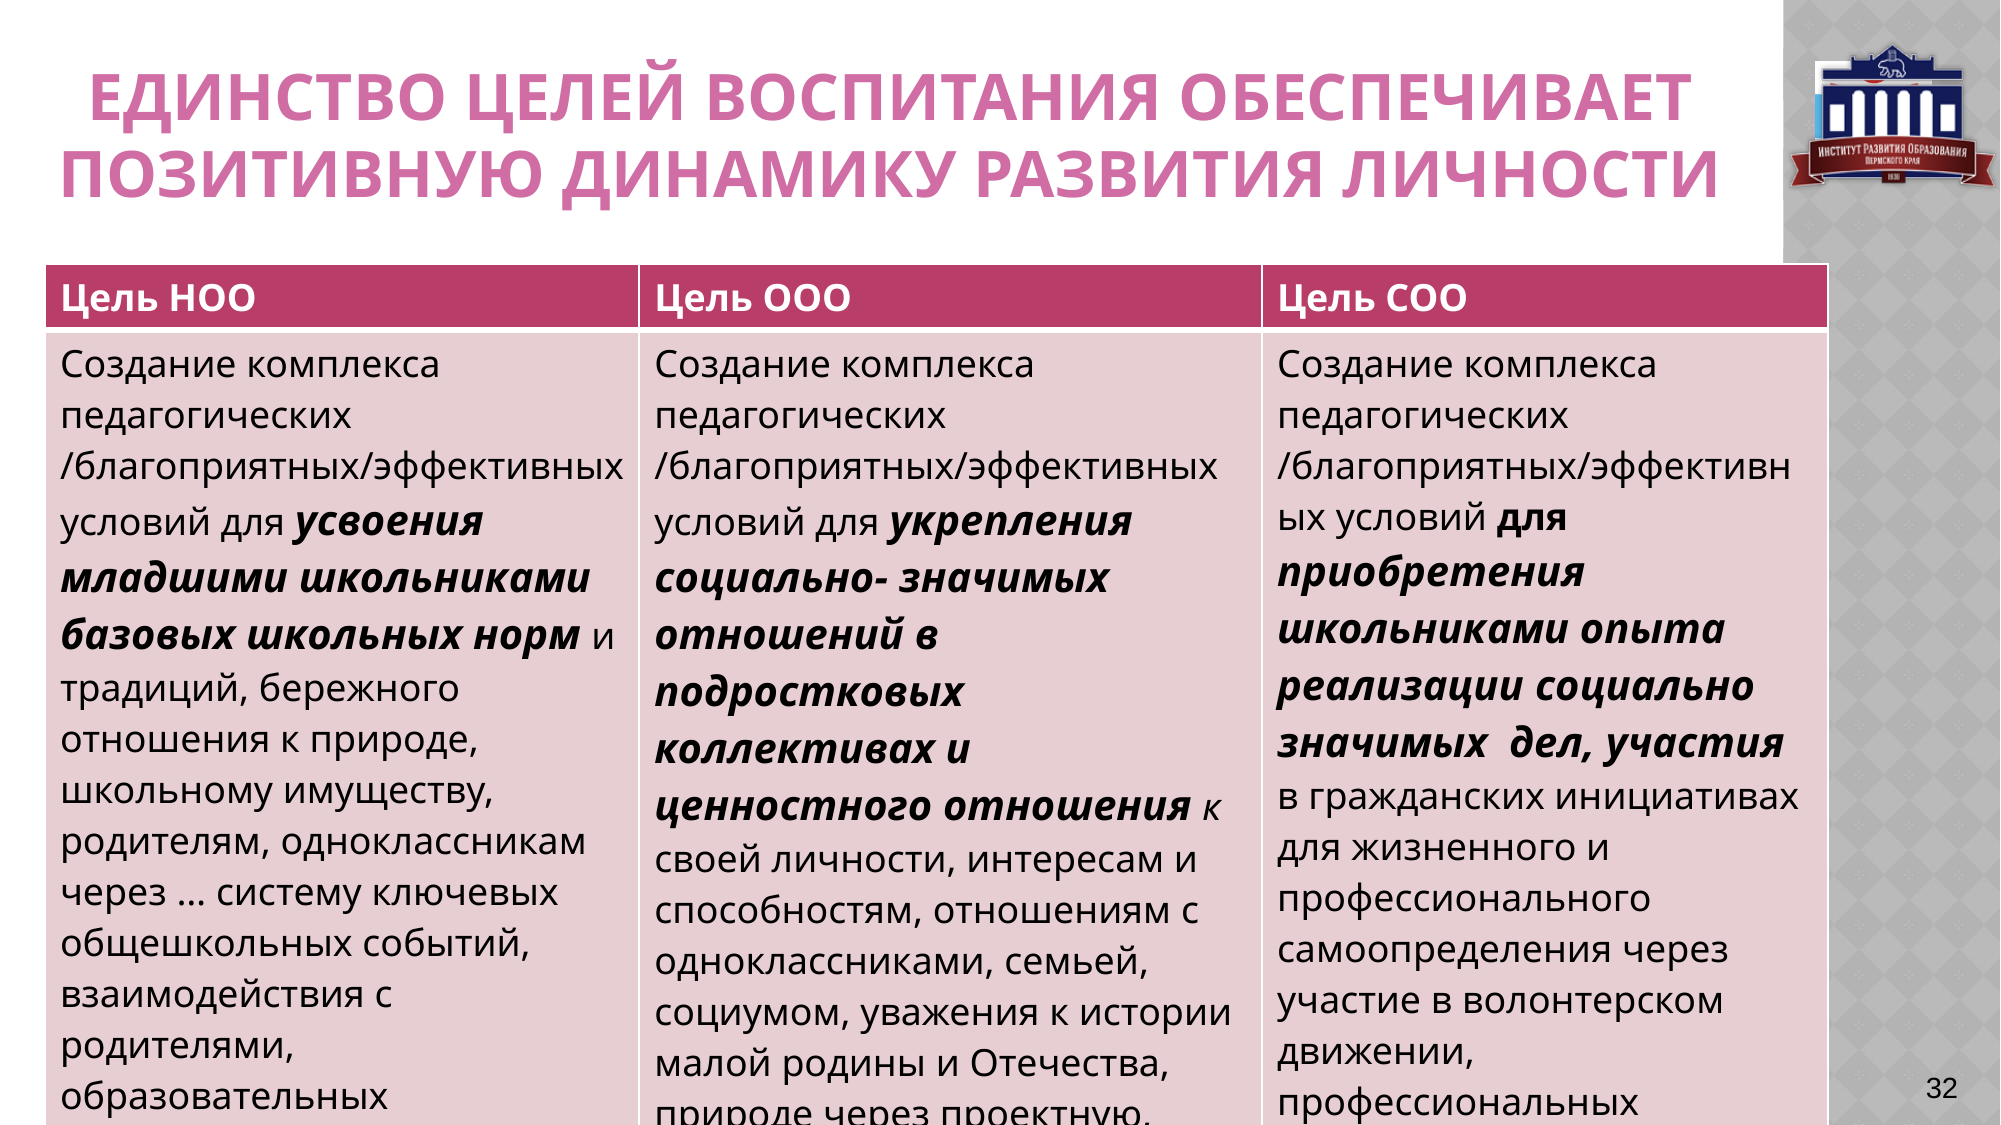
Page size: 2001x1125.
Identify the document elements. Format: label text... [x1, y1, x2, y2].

table_header Цель НОО [46, 265, 638, 327]
table_cell Создание комплекса педагогических /благоприятных/эффективных условий для усвоения младшими школьниками базовых школьных норм и традиций, бережного отношения к природе, школьному имуществу, родителям, одноклассникам через … систему ключевых общешкольных событий, взаимодействия с родителями, образовательных путешествий по малой родине ….. [46, 333, 638, 1125]
title Единство целей воспитания обеспечивает позитивную динамику развития личности [42, 52, 1738, 210]
picture [1784, 38, 2000, 194]
table_header Цель ООО [640, 265, 1261, 327]
table_header Цель СОО [1263, 265, 1827, 327]
table_cell Создание комплекса педагогических /благоприятных/эффективных условий для укрепления социально- значимых отношений в подростковых коллективах и ценностного отношения к своей личности, интересам и способностям, отношениям с одноклассниками, семьей, социумом, уважения к истории малой родины и Отечества, природе через проектную, волонтерскую д-ть, школьное самоуправление …. [640, 333, 1261, 1125]
table_cell Создание комплекса педагогических /благоприятных/эффективных условий для приобретения школьниками опыта реализации социально значимых дел, участия в гражданских инициативах для жизненного и профессионального самоопределения через участие в волонтерском движении, профессиональных практиках и пробах, социальных проектах ….. [1263, 333, 1827, 1125]
